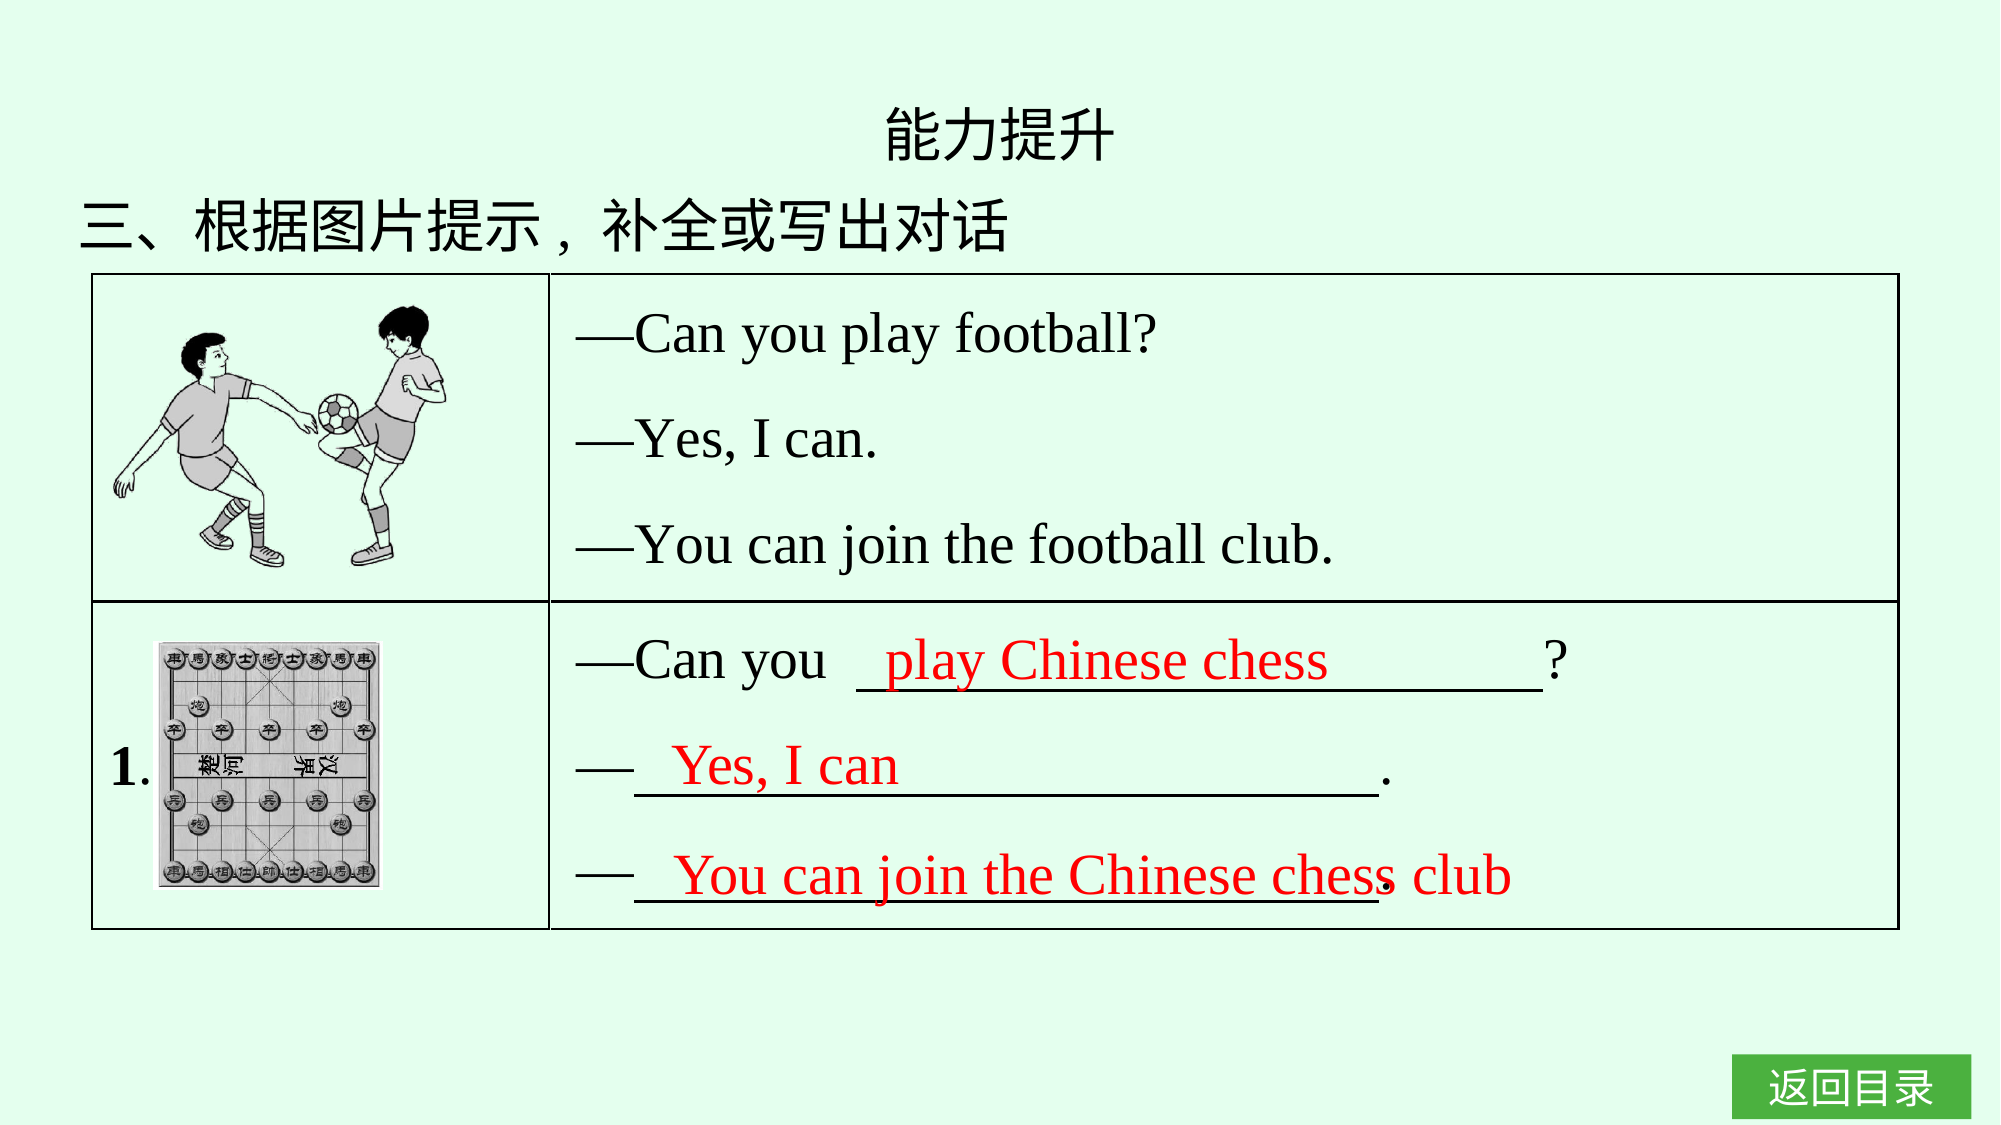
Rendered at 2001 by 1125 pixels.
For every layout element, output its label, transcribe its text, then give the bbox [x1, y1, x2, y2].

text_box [48, 272, 1952, 1093]
text_box 能力提升 三、根据图片提示, 补全或写出对话 [62, 69, 1938, 266]
